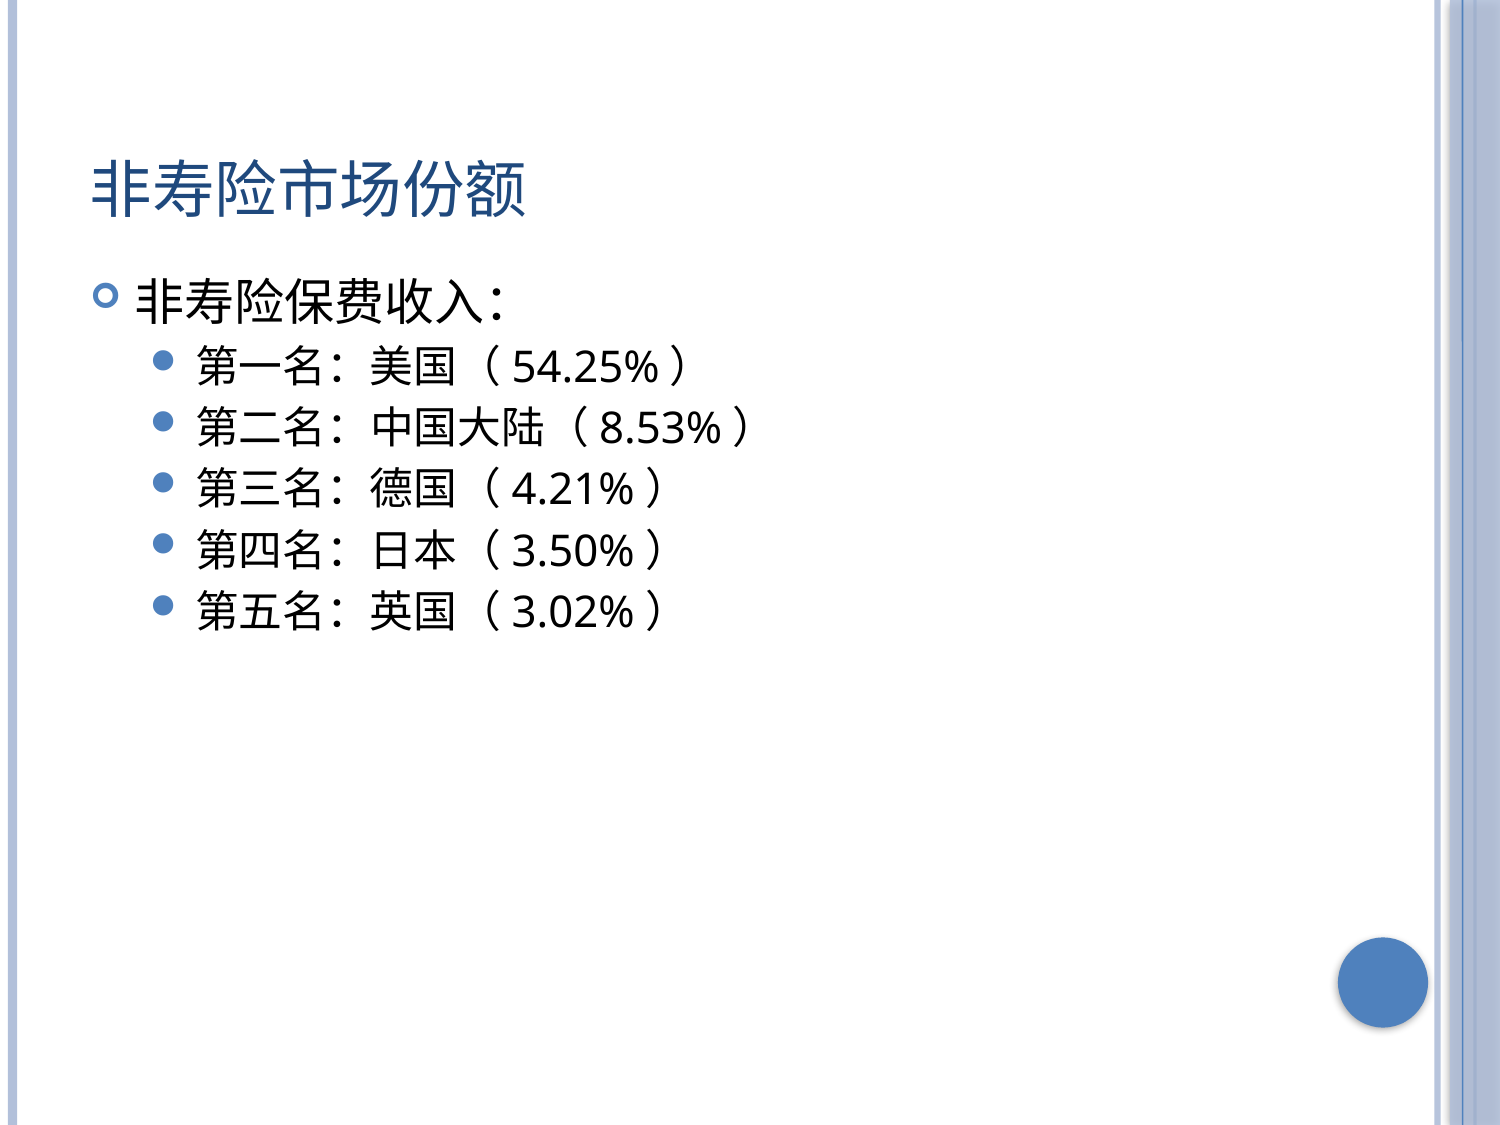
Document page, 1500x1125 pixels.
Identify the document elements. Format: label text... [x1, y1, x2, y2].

list 非寿险保费收入： 第一名：美国（54.25%） 第二名：中国大陆（8.53%） 第三名：德国（4.21%） 第四名：日本（3.50%） 第五名：英国（3.02%） [74, 262, 1301, 1063]
title 非寿险市场份额 [75, 45, 1300, 233]
